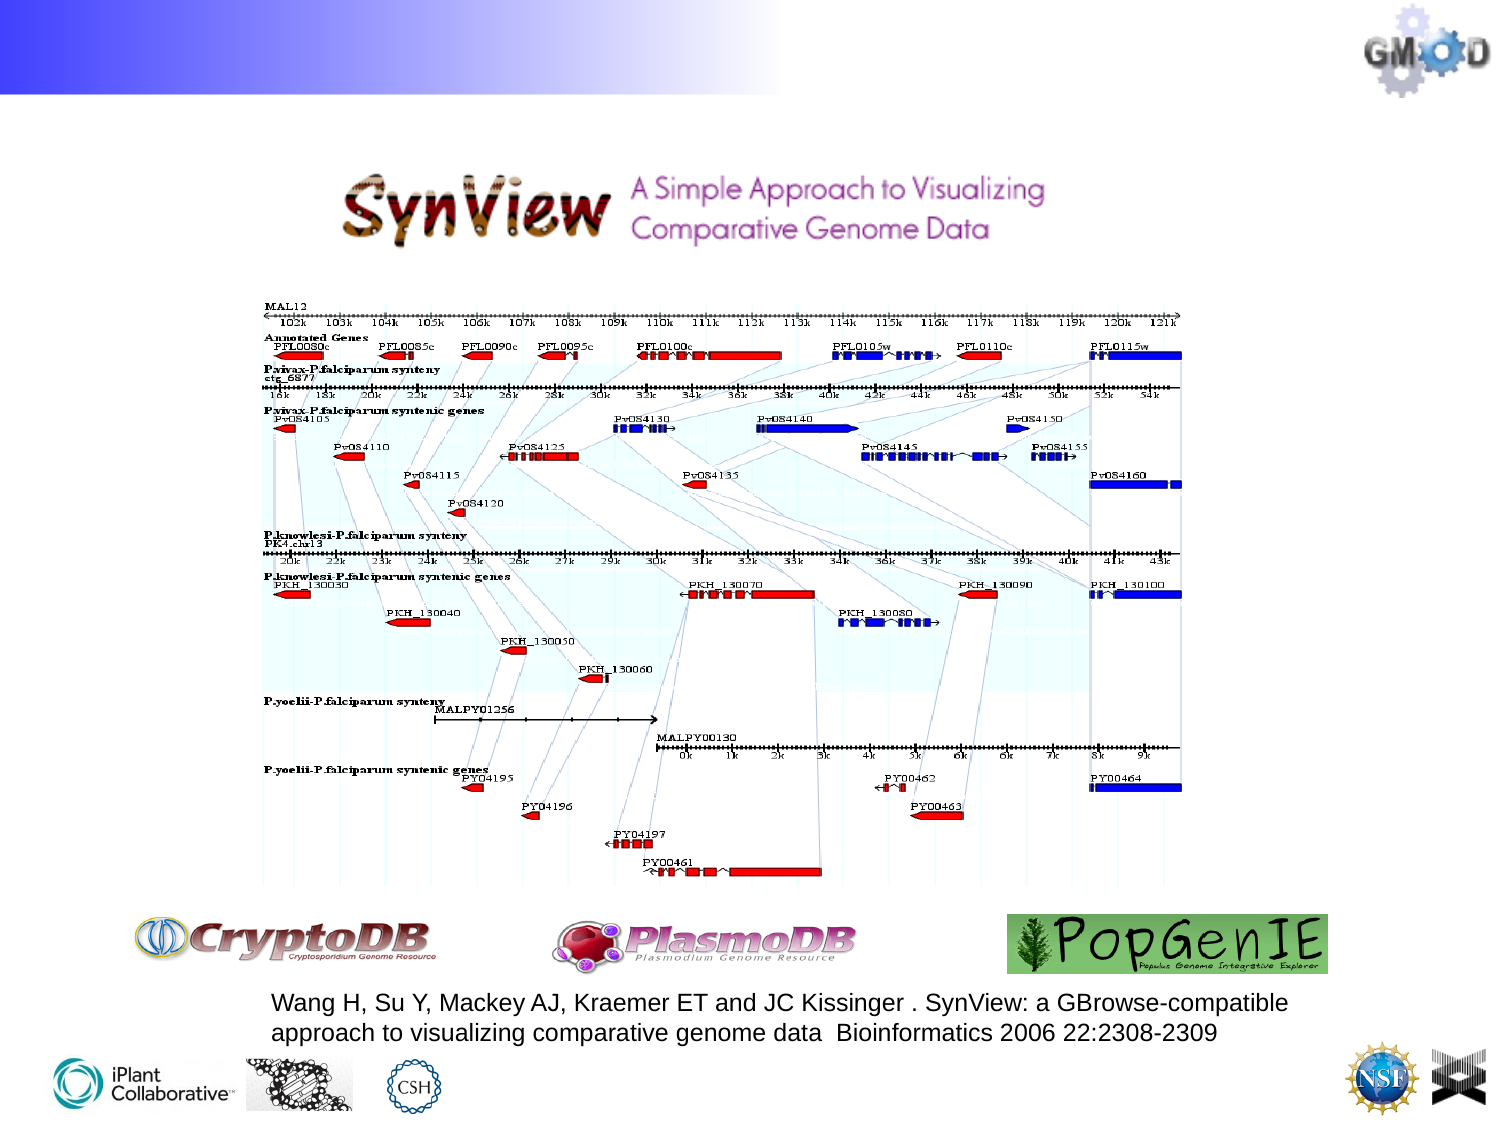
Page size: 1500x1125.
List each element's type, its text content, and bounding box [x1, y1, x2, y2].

text_box Wang H, Su Y, Mackey AJ, Kraemer ET and JC Kissinger . SynView: a GBrowse-compatible approach to visualizing comparative genome data Bioinformatics 2006 22:2308-2309 [256, 979, 1307, 1084]
picture [39, 1053, 240, 1115]
text_box [0, 0, 1497, 98]
picture [126, 910, 456, 967]
picture [1344, 1040, 1420, 1116]
picture [246, 1056, 353, 1113]
picture [382, 1084, 442, 1116]
picture [235, 303, 1209, 886]
picture [1431, 1049, 1487, 1105]
picture [544, 915, 868, 982]
picture [337, 149, 1057, 262]
picture [1007, 914, 1329, 974]
